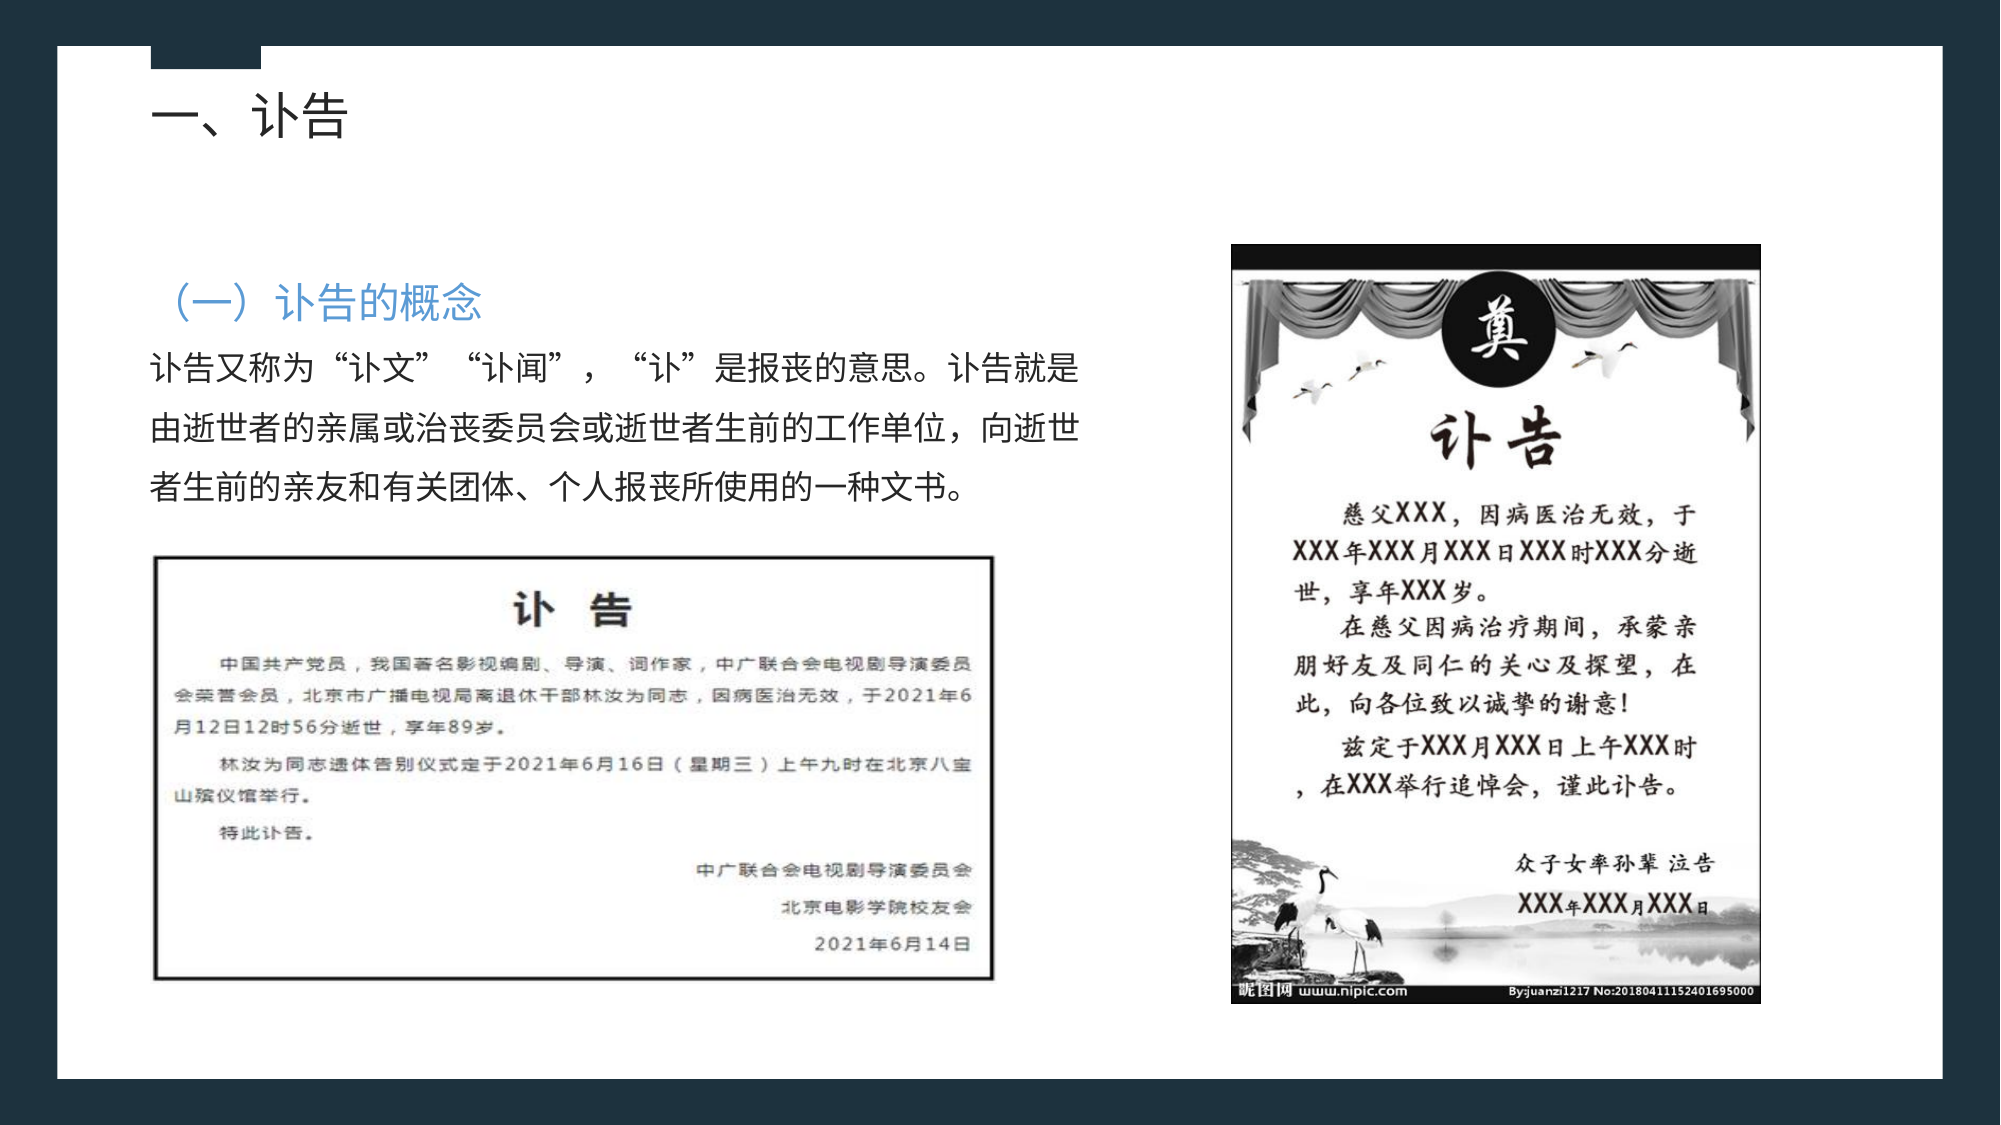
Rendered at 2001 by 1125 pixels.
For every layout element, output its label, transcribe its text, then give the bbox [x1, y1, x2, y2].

picture [150, 554, 997, 984]
picture [1231, 244, 1761, 1004]
text_box （一）讣告的概念 讣告又称为“讣文”“讣闻”，“讣”是报丧的意思。讣告就是由逝世者的亲属或治丧委员会或逝世者生前的工作单位，向逝世者生前的亲友和有关团体、个人报丧所使用的一种文书。 [134, 244, 1121, 514]
text_box 一、讣告 [150, 77, 622, 153]
